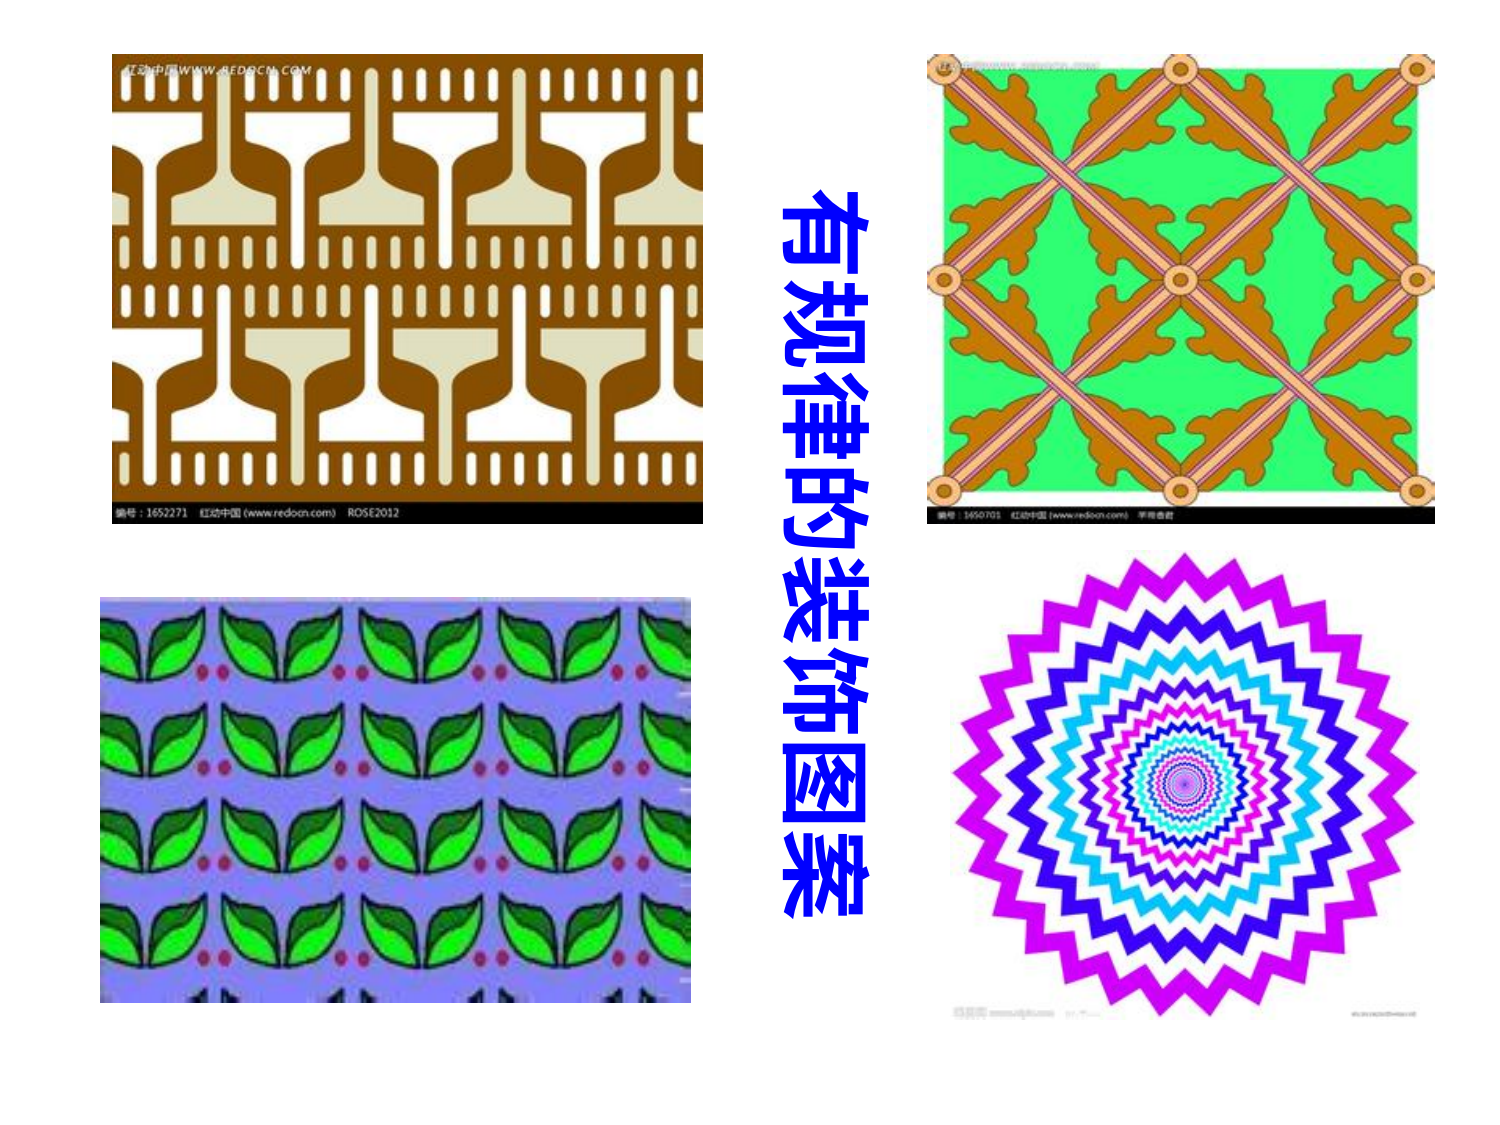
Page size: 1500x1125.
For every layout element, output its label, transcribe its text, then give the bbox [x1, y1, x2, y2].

picture [112, 54, 703, 524]
text_box 有规律的装饰图案 [749, 172, 890, 941]
picture [927, 54, 1435, 524]
picture [100, 597, 691, 1003]
picture [950, 550, 1420, 1020]
